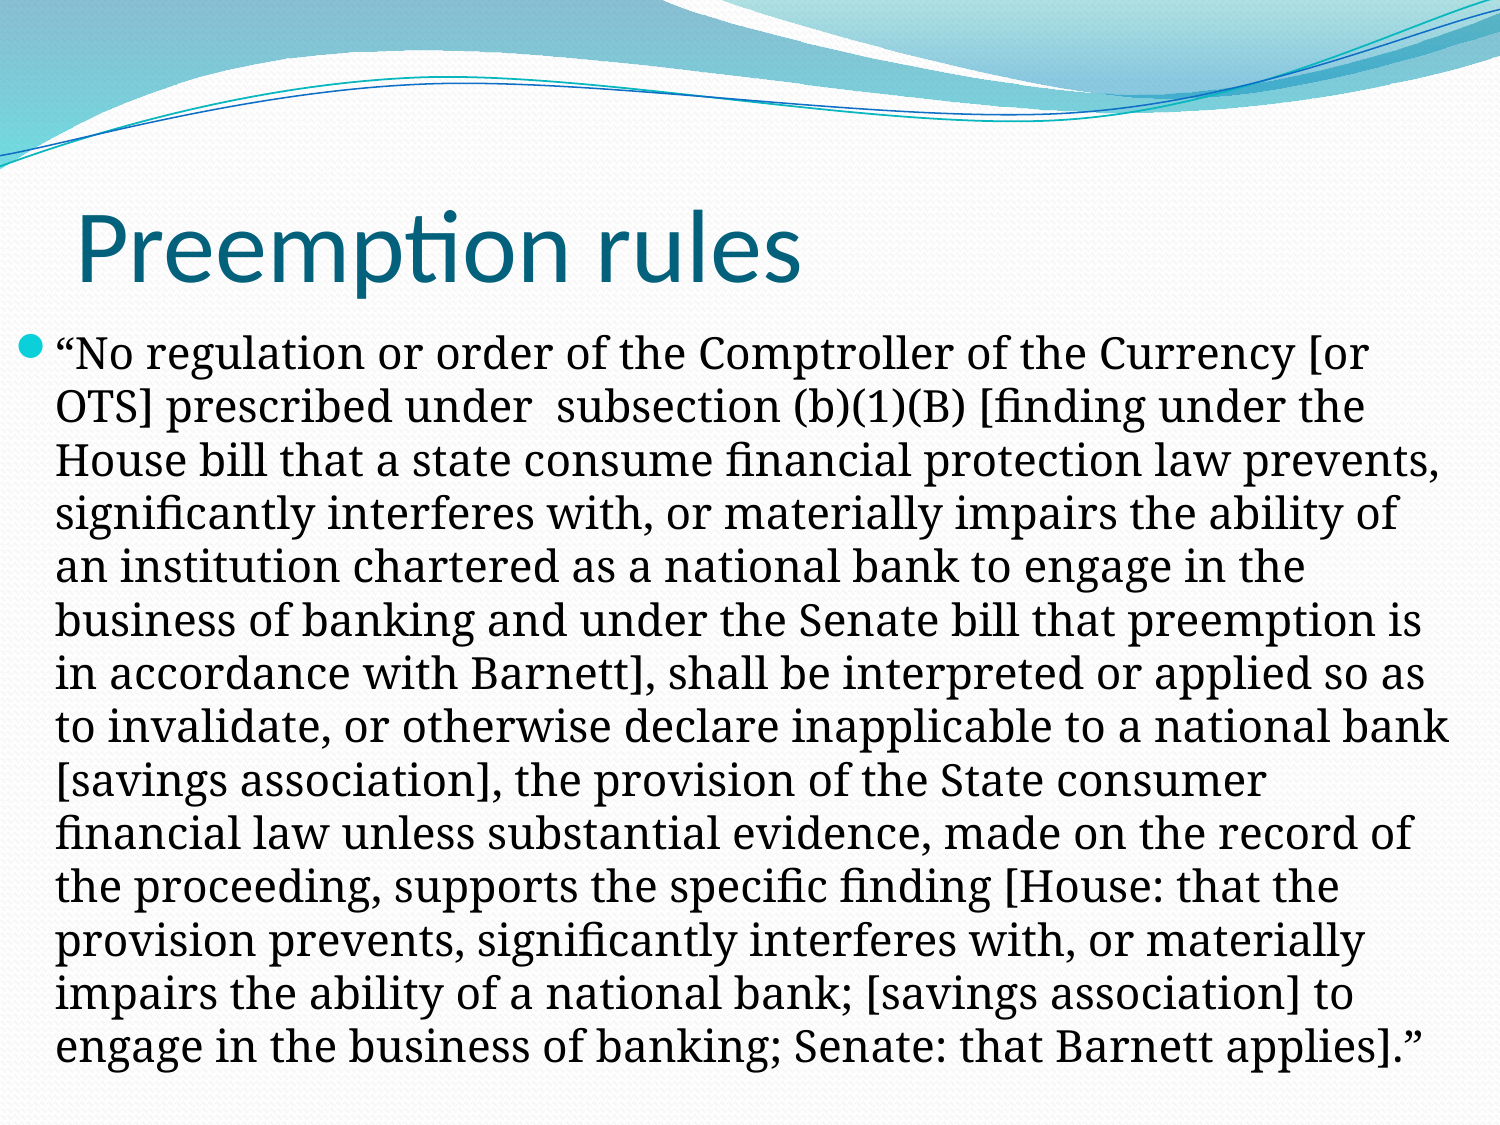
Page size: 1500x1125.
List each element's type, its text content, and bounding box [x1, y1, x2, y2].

list “No regulation or order of the Comptroller of the Currency [or OTS] prescribed under subsection (b)(1)(B) [finding under the House bill that a state consume financial protection law prevents, significantly interferes with, or materially impairs the ability of an institution chartered as a national bank to engage in the business of banking and under the Senate bill that preemption is in accordance with Barnett], shall be interpreted or applied so as to invalidate, or otherwise declare inapplicable to a national bank [savings association], the provision of the State consumer financial law unless substantial evidence, made on the record of the proceeding, supports the specific finding [House: that the provision prevents, significantly interferes with, or materially impairs the ability of a national bank; [savings association] to engage in the business of banking; Senate: that Barnett applies].” [0, 317, 1476, 1125]
title Preemption rules [74, 115, 1426, 304]
